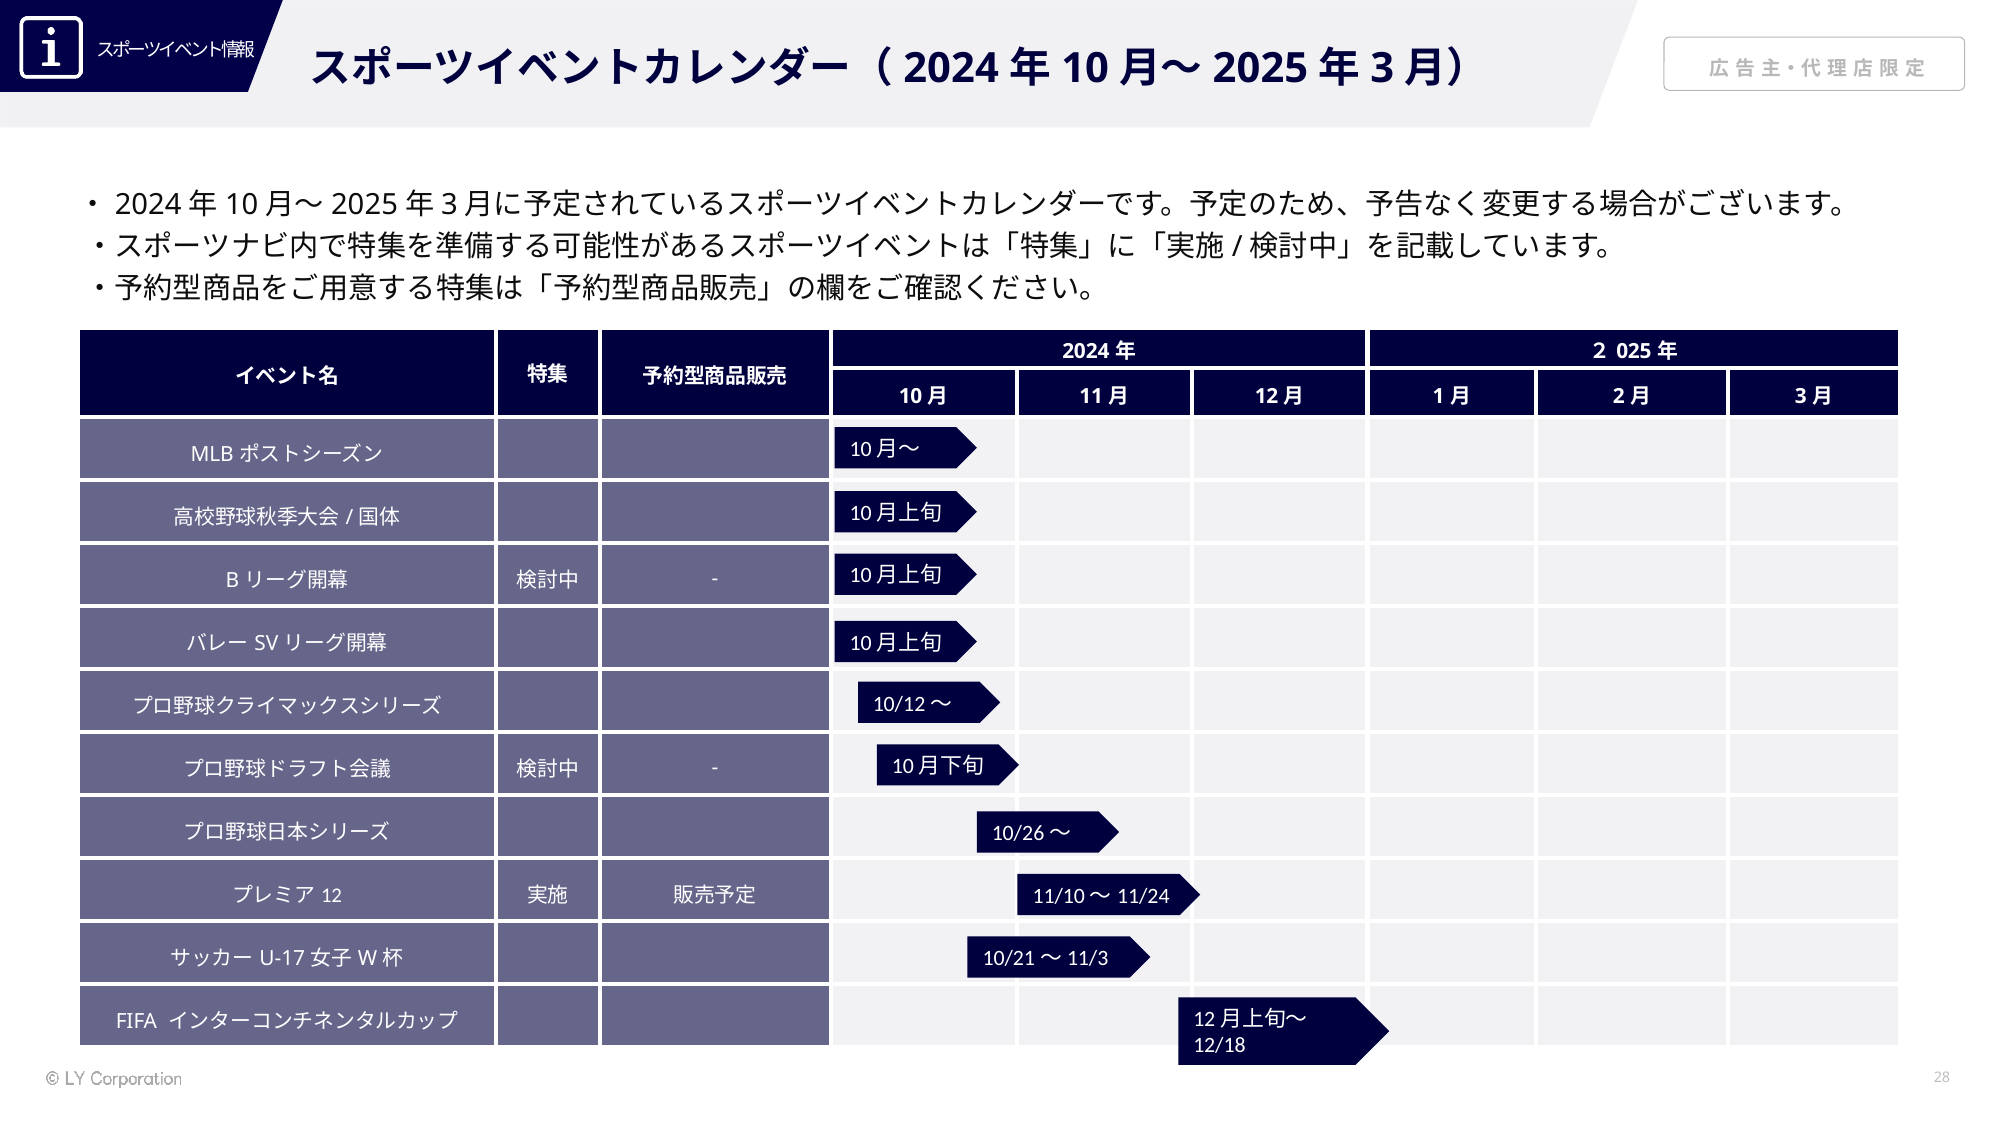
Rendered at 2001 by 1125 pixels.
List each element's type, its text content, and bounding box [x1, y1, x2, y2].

table_cell [1370, 734, 1534, 793]
table_cell [1194, 860, 1365, 919]
table_cell [1370, 797, 1534, 856]
table_cell [1538, 545, 1726, 604]
table_cell [1019, 734, 1190, 793]
table_cell [1194, 671, 1365, 730]
table_cell [1019, 671, 1190, 730]
table_cell [1730, 545, 1898, 604]
table_cell 12月 [1194, 370, 1365, 415]
text_box 11/10～11/24 [1017, 873, 1201, 916]
table_cell [602, 671, 829, 730]
table_cell [1370, 482, 1534, 541]
table_cell [602, 797, 829, 856]
table_cell [1538, 923, 1726, 982]
table_cell [833, 986, 1015, 1045]
table_cell [498, 482, 598, 541]
table_cell [1019, 419, 1190, 478]
table_header 特集 [498, 330, 598, 415]
table_cell [1730, 419, 1898, 478]
table_cell [1538, 986, 1726, 1045]
table_cell FIFA インターコンチネンタルカップ [80, 986, 494, 1045]
table_cell [1370, 545, 1534, 604]
table_cell プロ野球ドラフト会議 [80, 734, 494, 793]
table_cell [498, 986, 598, 1045]
table_cell [1370, 419, 1534, 478]
table_cell ‐ [602, 545, 829, 604]
table_cell [1730, 734, 1898, 793]
table_cell [833, 734, 1015, 793]
table_cell [833, 608, 1015, 667]
table_cell [1194, 545, 1365, 604]
table_cell 高校野球秋季大会/国体 [80, 482, 494, 541]
picture [9, 5, 92, 87]
table_cell プレミア12 [80, 860, 494, 919]
table_header ２025年 [1370, 330, 1898, 366]
table_cell [1194, 482, 1365, 541]
table_cell [1194, 923, 1365, 982]
table_cell [833, 860, 1015, 919]
table_cell 3月 [1730, 370, 1898, 415]
text_box ・2024年10月～2025年3月に予定されているスポーツイベントカレンダーです。予定のため、予告なく変更する場合がございます。 ・スポーツナビ内で特集を準備する可能性があるスポーツイベントは「特集」に「実施/検討中」を記載しています。 ・予約型商品をご用意する特集は「予約型商品販売」の欄をご確認ください。 [78, 178, 1922, 305]
table_cell [1194, 734, 1365, 793]
table_cell [1370, 923, 1534, 982]
picture [46, 1071, 181, 1088]
table_cell [833, 671, 1015, 730]
table_cell [1370, 608, 1534, 667]
table_cell [602, 482, 829, 541]
table_cell [833, 482, 1015, 541]
table_cell 11月 [1019, 370, 1190, 415]
list スポーツイベント情報 [92, 13, 270, 81]
text_box 10月下旬 [876, 744, 1020, 786]
table_cell [1194, 986, 1365, 1005]
table_cell プロ野球クライマックスシリーズ [80, 671, 494, 730]
list スポーツイベントカレンダー（2024年10月～2025年3月） [309, 41, 1645, 97]
table_cell 検討中 [498, 545, 598, 604]
table_cell MLBポストシーズン [80, 419, 494, 478]
table_cell [498, 797, 598, 856]
table_cell [1194, 608, 1365, 667]
table_cell [1730, 923, 1898, 982]
table_header 2024年 [833, 330, 1365, 366]
table_cell [1194, 797, 1365, 856]
text_box 10月上旬 [834, 620, 977, 663]
table_cell [1019, 860, 1190, 883]
table_cell [602, 923, 829, 982]
table_cell [1538, 419, 1726, 478]
table_cell [1370, 671, 1534, 730]
table_cell [1194, 419, 1365, 478]
table_cell [498, 608, 598, 667]
table_cell [1019, 923, 1190, 982]
table_cell ‐ [602, 734, 829, 793]
table_cell 実施 [498, 860, 598, 919]
table_cell [833, 545, 1015, 604]
text_box 10月～ [834, 427, 977, 469]
table_cell [1730, 986, 1898, 1045]
table_cell [1538, 734, 1726, 793]
table_cell プロ野球日本シリーズ [80, 797, 494, 856]
table_cell [1538, 482, 1726, 541]
table_cell [1538, 860, 1726, 919]
text_box 10月上旬 [834, 553, 977, 595]
table_cell [1019, 545, 1190, 604]
table_cell [602, 419, 829, 478]
table_cell 販売予定 [602, 860, 829, 919]
table_cell [833, 923, 1015, 982]
text_box 12月上旬～12/18 [1178, 997, 1390, 1065]
table_cell [1730, 860, 1898, 919]
table_cell [1019, 482, 1190, 541]
table_cell バレーSVリーグ開幕 [80, 608, 494, 667]
table_cell [1730, 608, 1898, 667]
table_cell [1730, 797, 1898, 856]
table_cell 2月 [1538, 370, 1726, 415]
table_cell [1730, 482, 1898, 541]
table_cell [833, 797, 1015, 856]
table_cell [602, 608, 829, 667]
table_cell [1019, 986, 1190, 1045]
table_cell [498, 419, 598, 478]
table_cell [498, 671, 598, 730]
text_box 10月上旬 [834, 491, 977, 533]
table_cell 検討中 [498, 734, 598, 793]
text_box 10/12～ [858, 681, 1001, 723]
table_header 予約型商品販売 [602, 330, 829, 415]
table_cell 10月 [833, 370, 1015, 415]
table_cell [1019, 797, 1190, 856]
text_box 10/26～ [976, 811, 1120, 853]
table_cell [602, 986, 829, 1045]
text_box 10/21～11/3 [967, 936, 1151, 978]
table_cell [1370, 860, 1534, 919]
table_cell [1730, 671, 1898, 730]
table_cell [1019, 906, 1190, 919]
table_cell [833, 419, 1015, 478]
table_cell [498, 923, 598, 982]
table_cell [1019, 608, 1190, 667]
table_cell サッカーU-17女子W杯 [80, 923, 494, 982]
table_cell Bリーグ開幕 [80, 545, 494, 604]
table_cell 1月 [1370, 370, 1534, 415]
table_cell [1370, 986, 1534, 1045]
table_cell [1538, 608, 1726, 667]
table_cell [1538, 797, 1726, 856]
table_header イベント名 [80, 330, 494, 415]
table_cell [1538, 671, 1726, 730]
